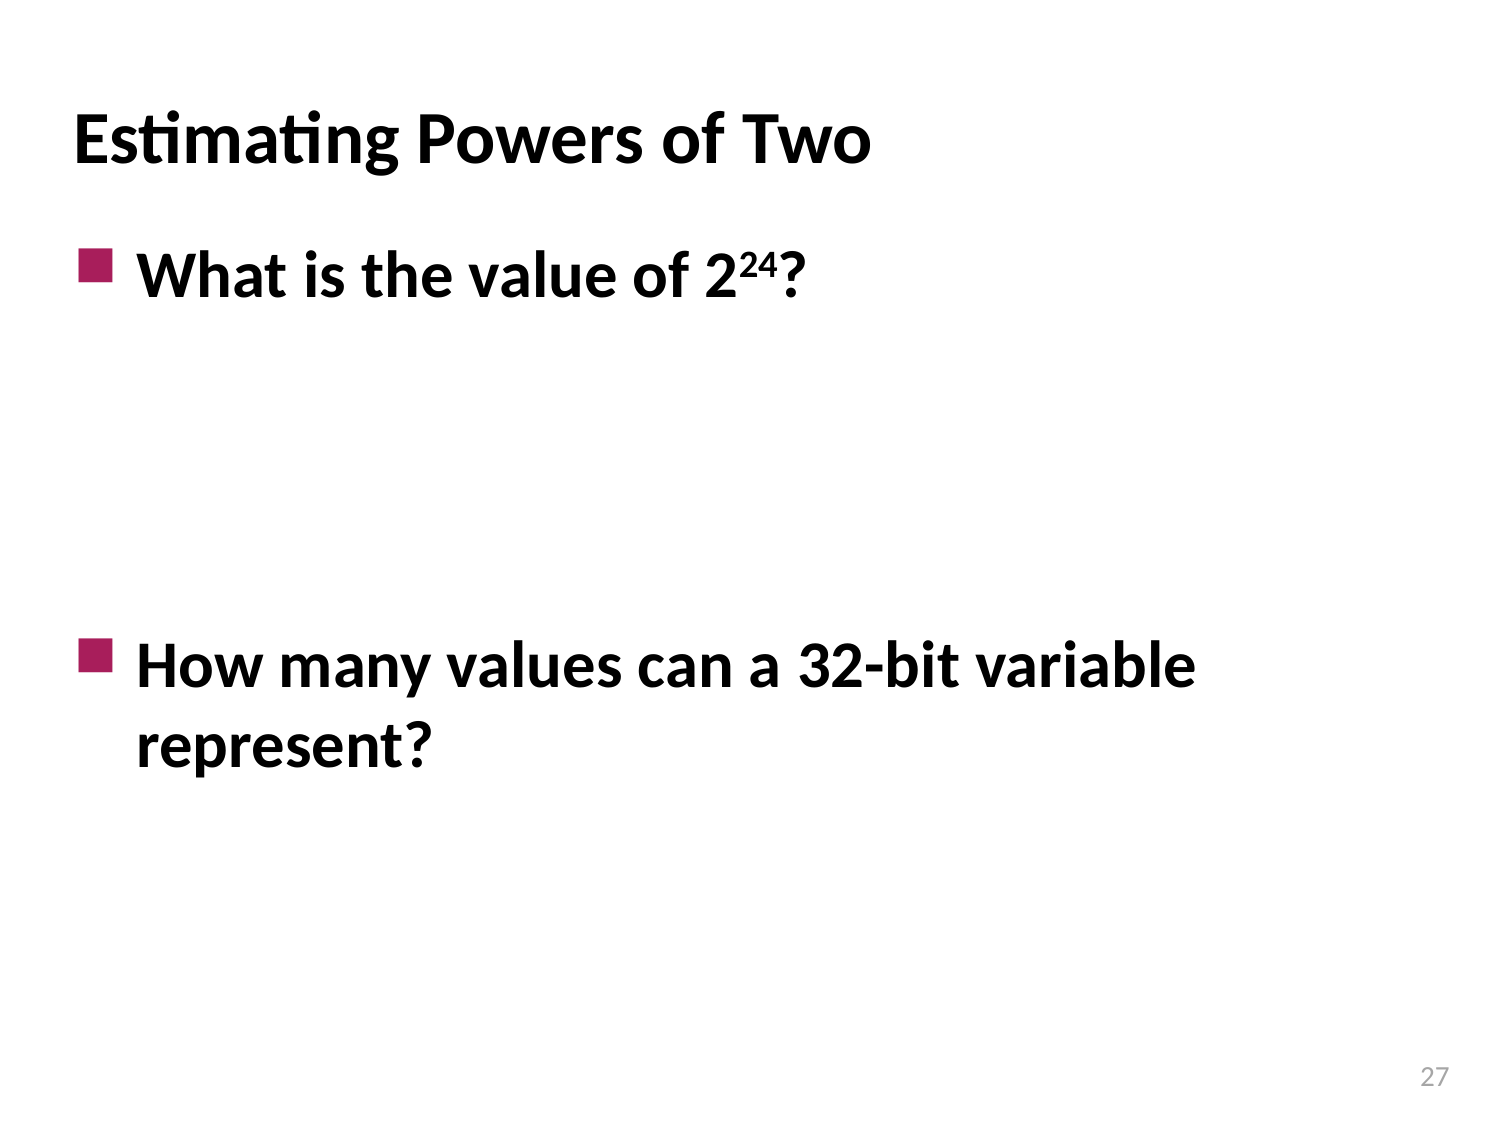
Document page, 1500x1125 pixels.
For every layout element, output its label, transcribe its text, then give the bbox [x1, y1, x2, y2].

text_box [87, 174, 1413, 1025]
list What is the value of 224? How many values can a 32-bit variable represent? [64, 223, 1361, 1040]
title Estimating Powers of Two [58, 71, 1305, 197]
